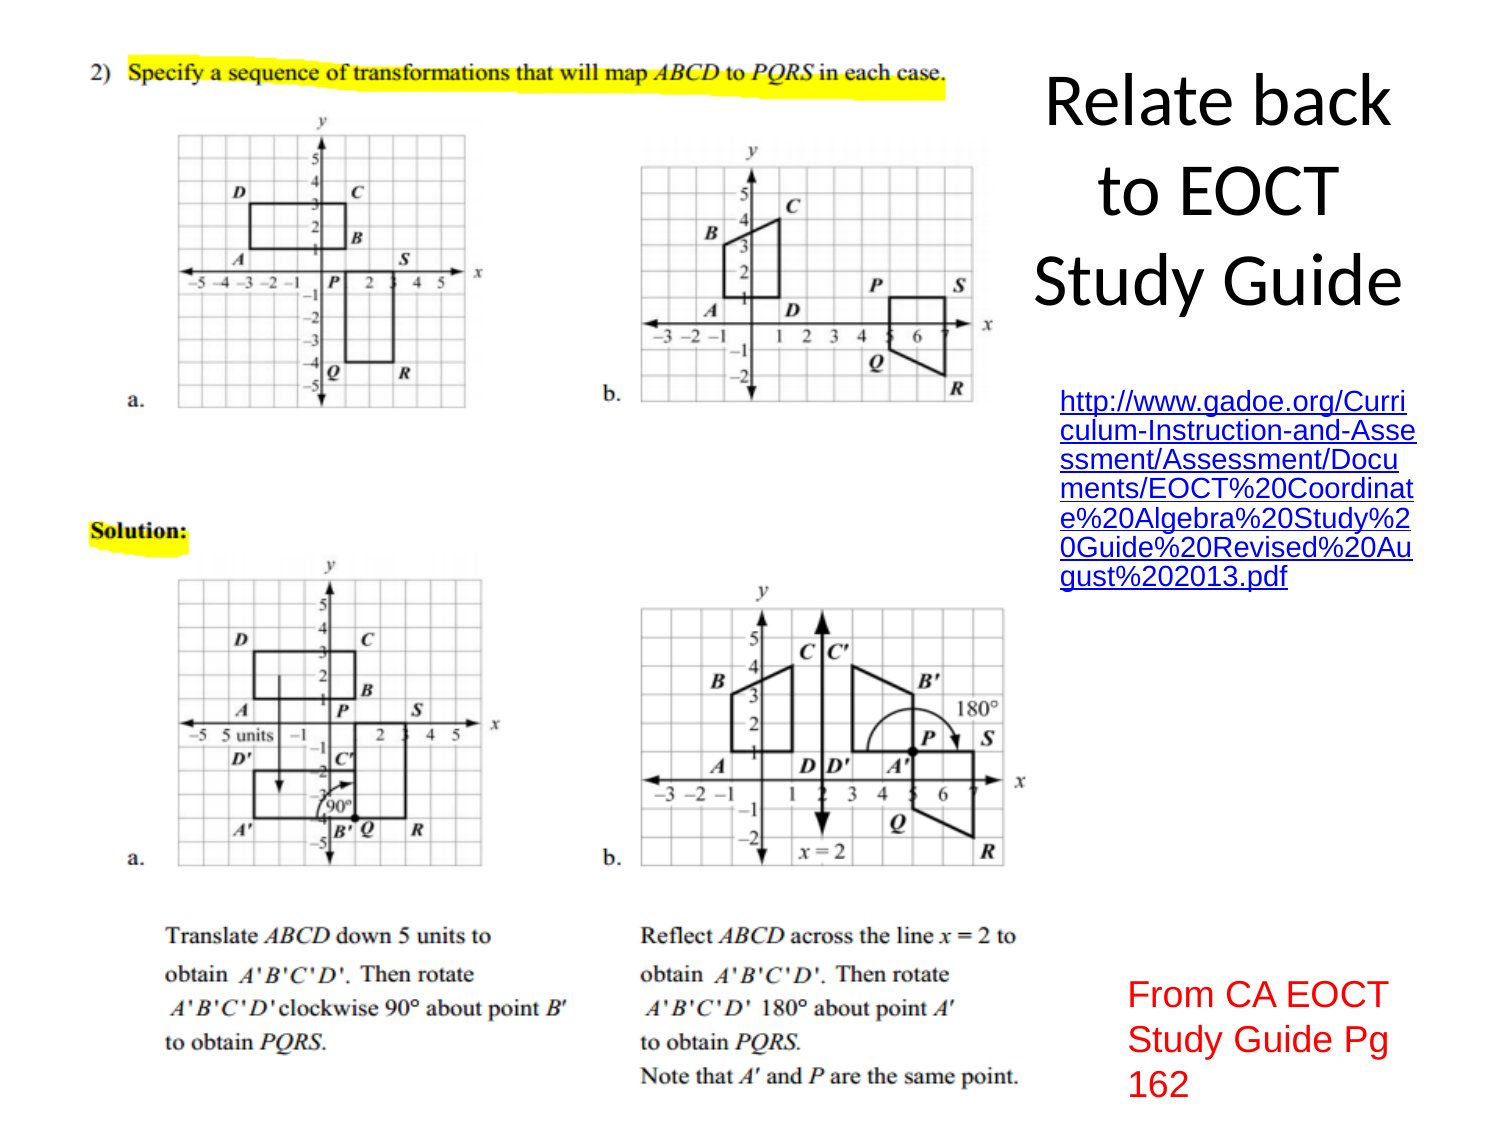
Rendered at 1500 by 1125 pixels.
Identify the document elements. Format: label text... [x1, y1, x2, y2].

text_box From CA EOCT Study Guide Pg 162 [1112, 962, 1450, 1113]
picture [74, 24, 1046, 1104]
text_box http://www.gadoe.org/Curriculum-Instruction-and-Assessment/Assessment/Documents/EOCT%20Coordinate%20Algebra%20Study%20Guide%20Revised%20August%202013.pdf [1049, 374, 1433, 425]
title Relate back to EOCT Study Guide [1049, 45, 1425, 325]
